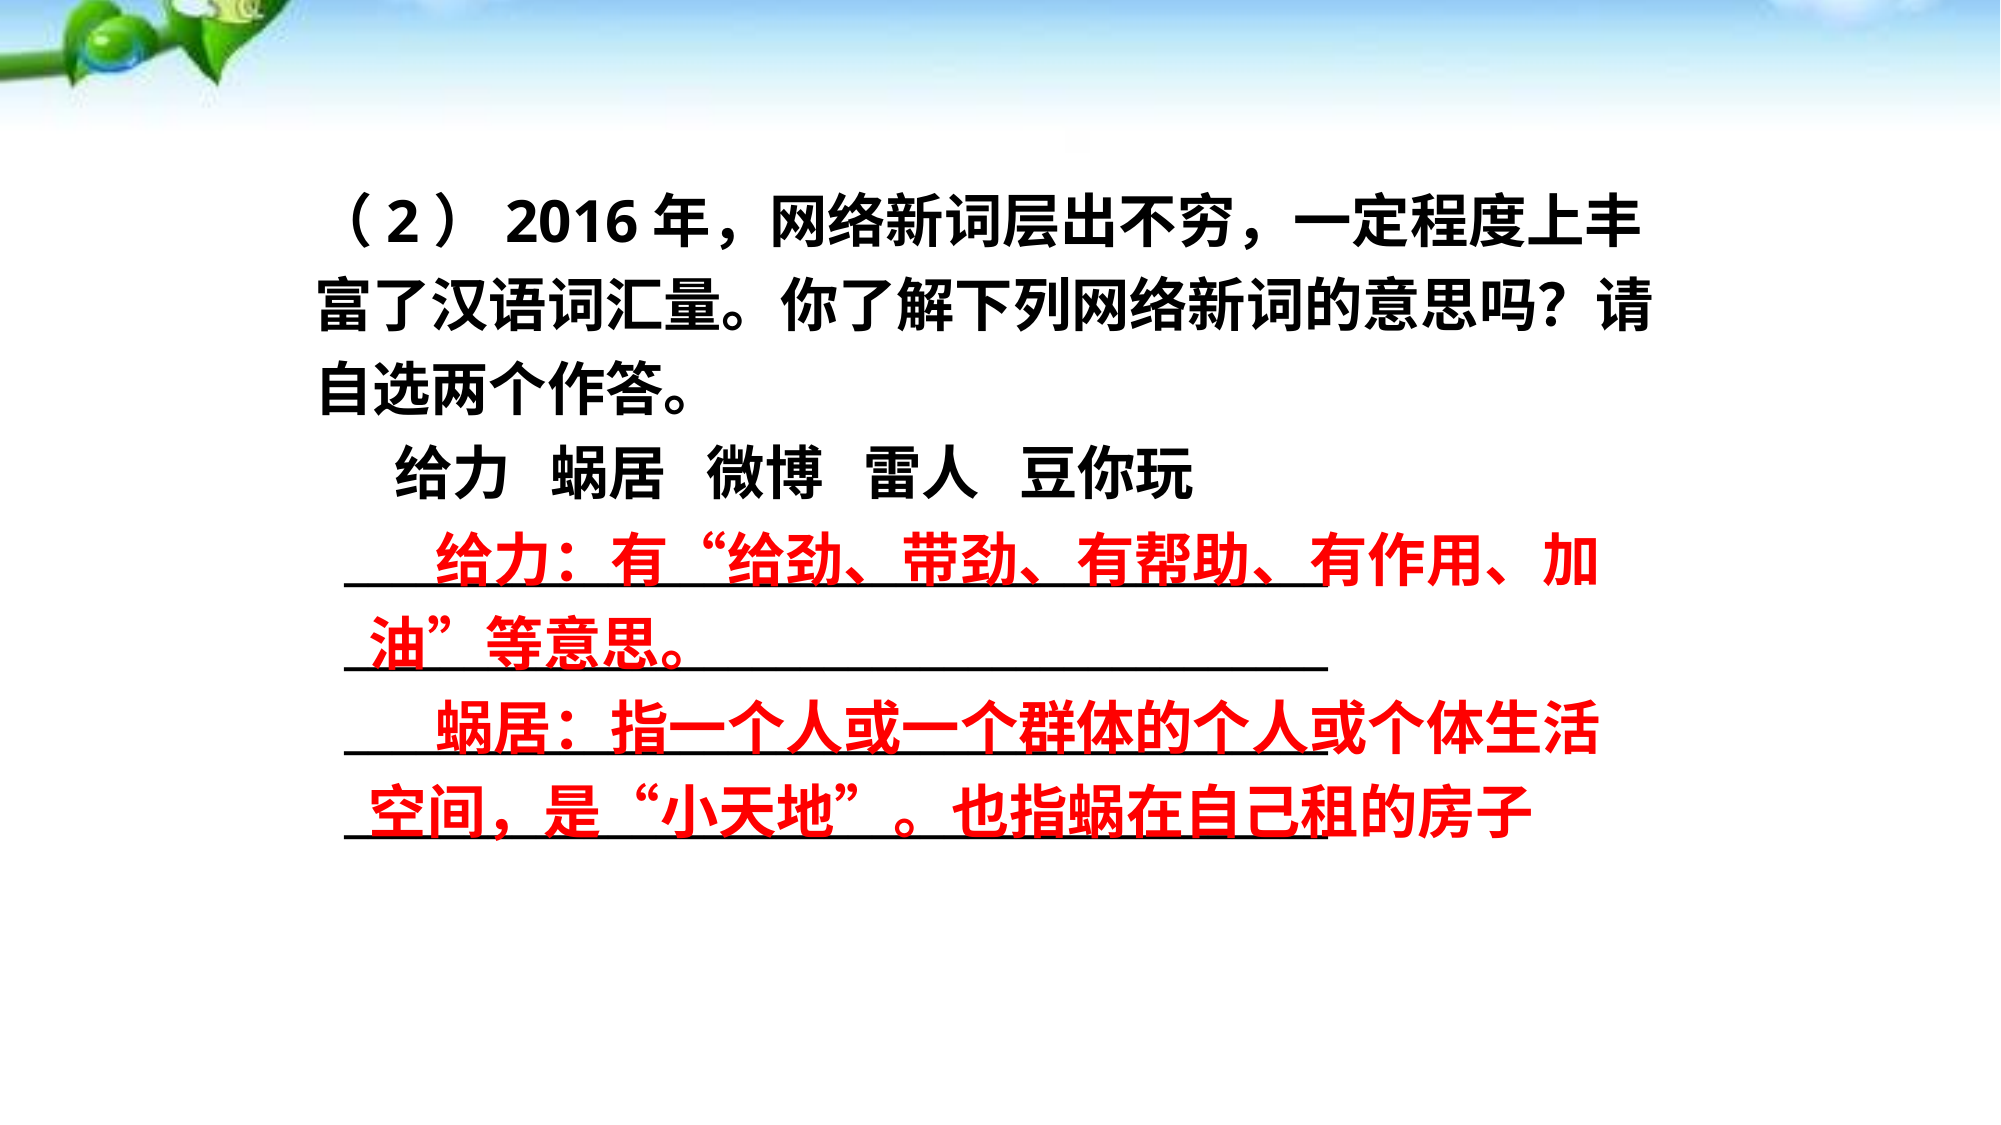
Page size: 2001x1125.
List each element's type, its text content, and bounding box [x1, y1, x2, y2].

text_box 给力：有“给劲、带劲、有帮助、有作用、加油”等意思。 蜗居：指一个人或一个群体的个人或个体生活空间，是“小天地”。也指蜗在自己租的房子 [354, 501, 1655, 853]
text_box （2）2016年，网络新词层出不穷，一定程度上丰富了汉语词汇量。你了解下列网络新词的意思吗？请自选两个作答。 给力 蜗居 微博 雷人 豆你玩 _________________________________________ _________________________________________ _________________________________________ _________________________________________ [299, 162, 1712, 849]
picture [0, 0, 2001, 1125]
